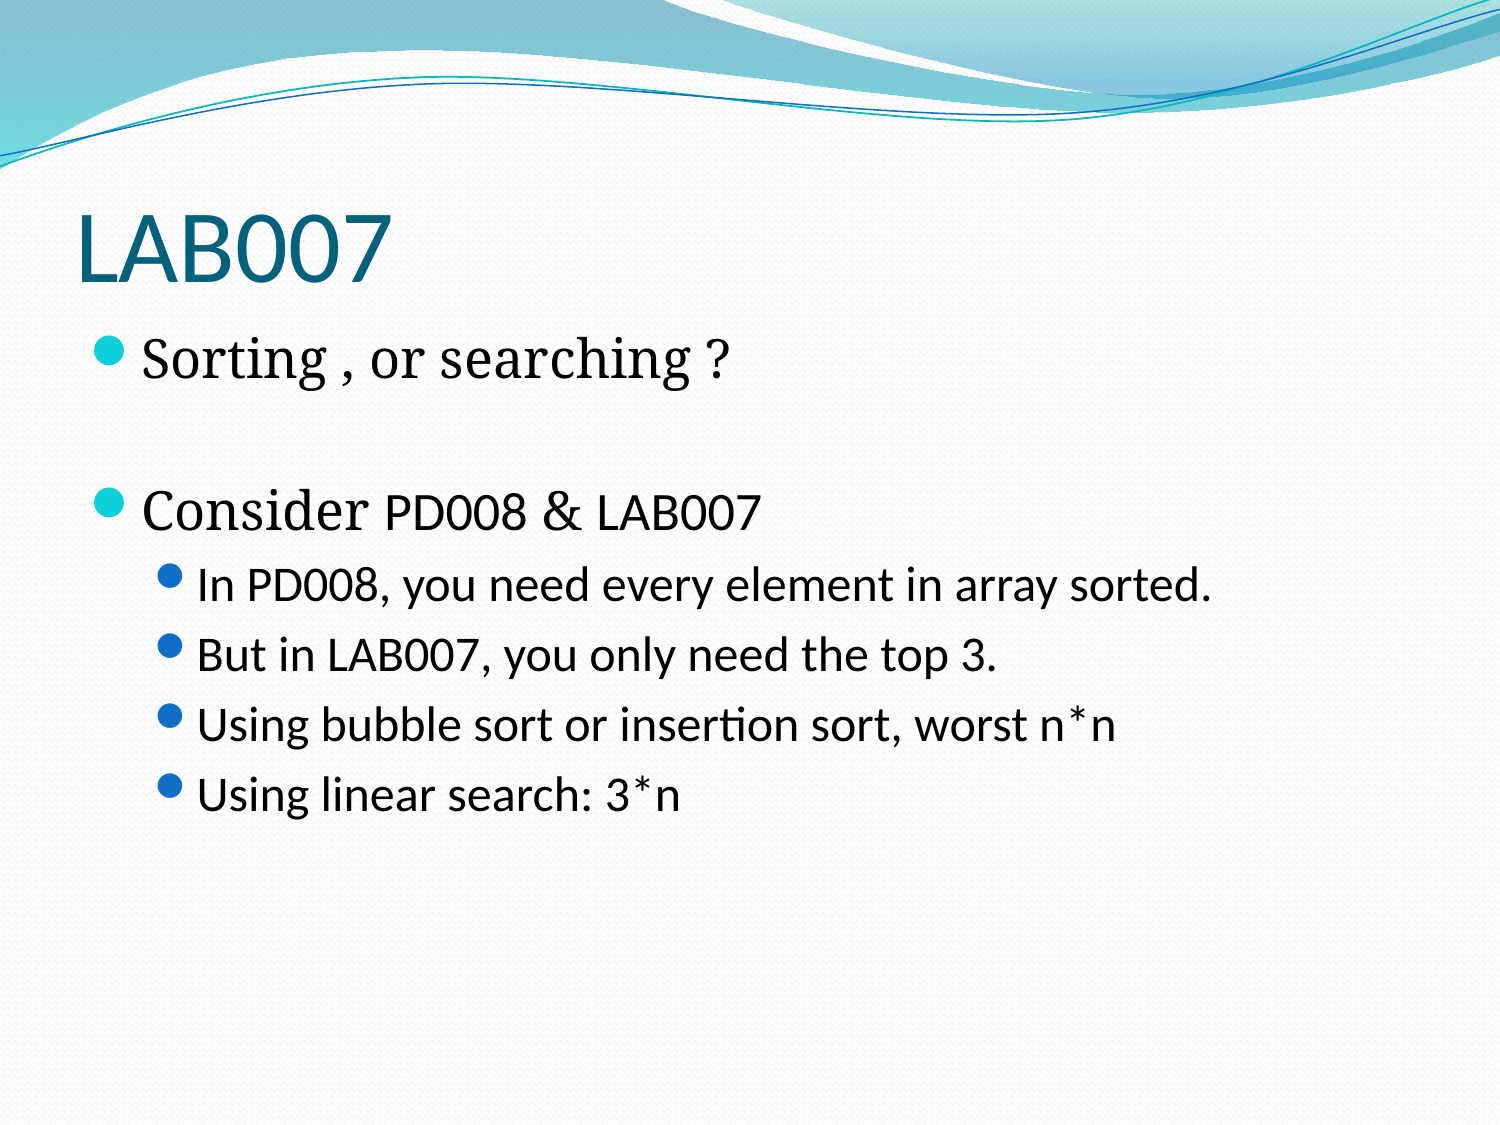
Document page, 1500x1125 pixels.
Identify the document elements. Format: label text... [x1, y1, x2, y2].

title LAB007 [75, 115, 1425, 303]
list Sorting , or searching ? Consider PD008 & LAB007 In PD008, you need every element in array sorted. But in LAB007, you only need the top 3. Using bubble sort or insertion sort, worst n*n Using linear search: 3*n [75, 317, 1425, 1038]
